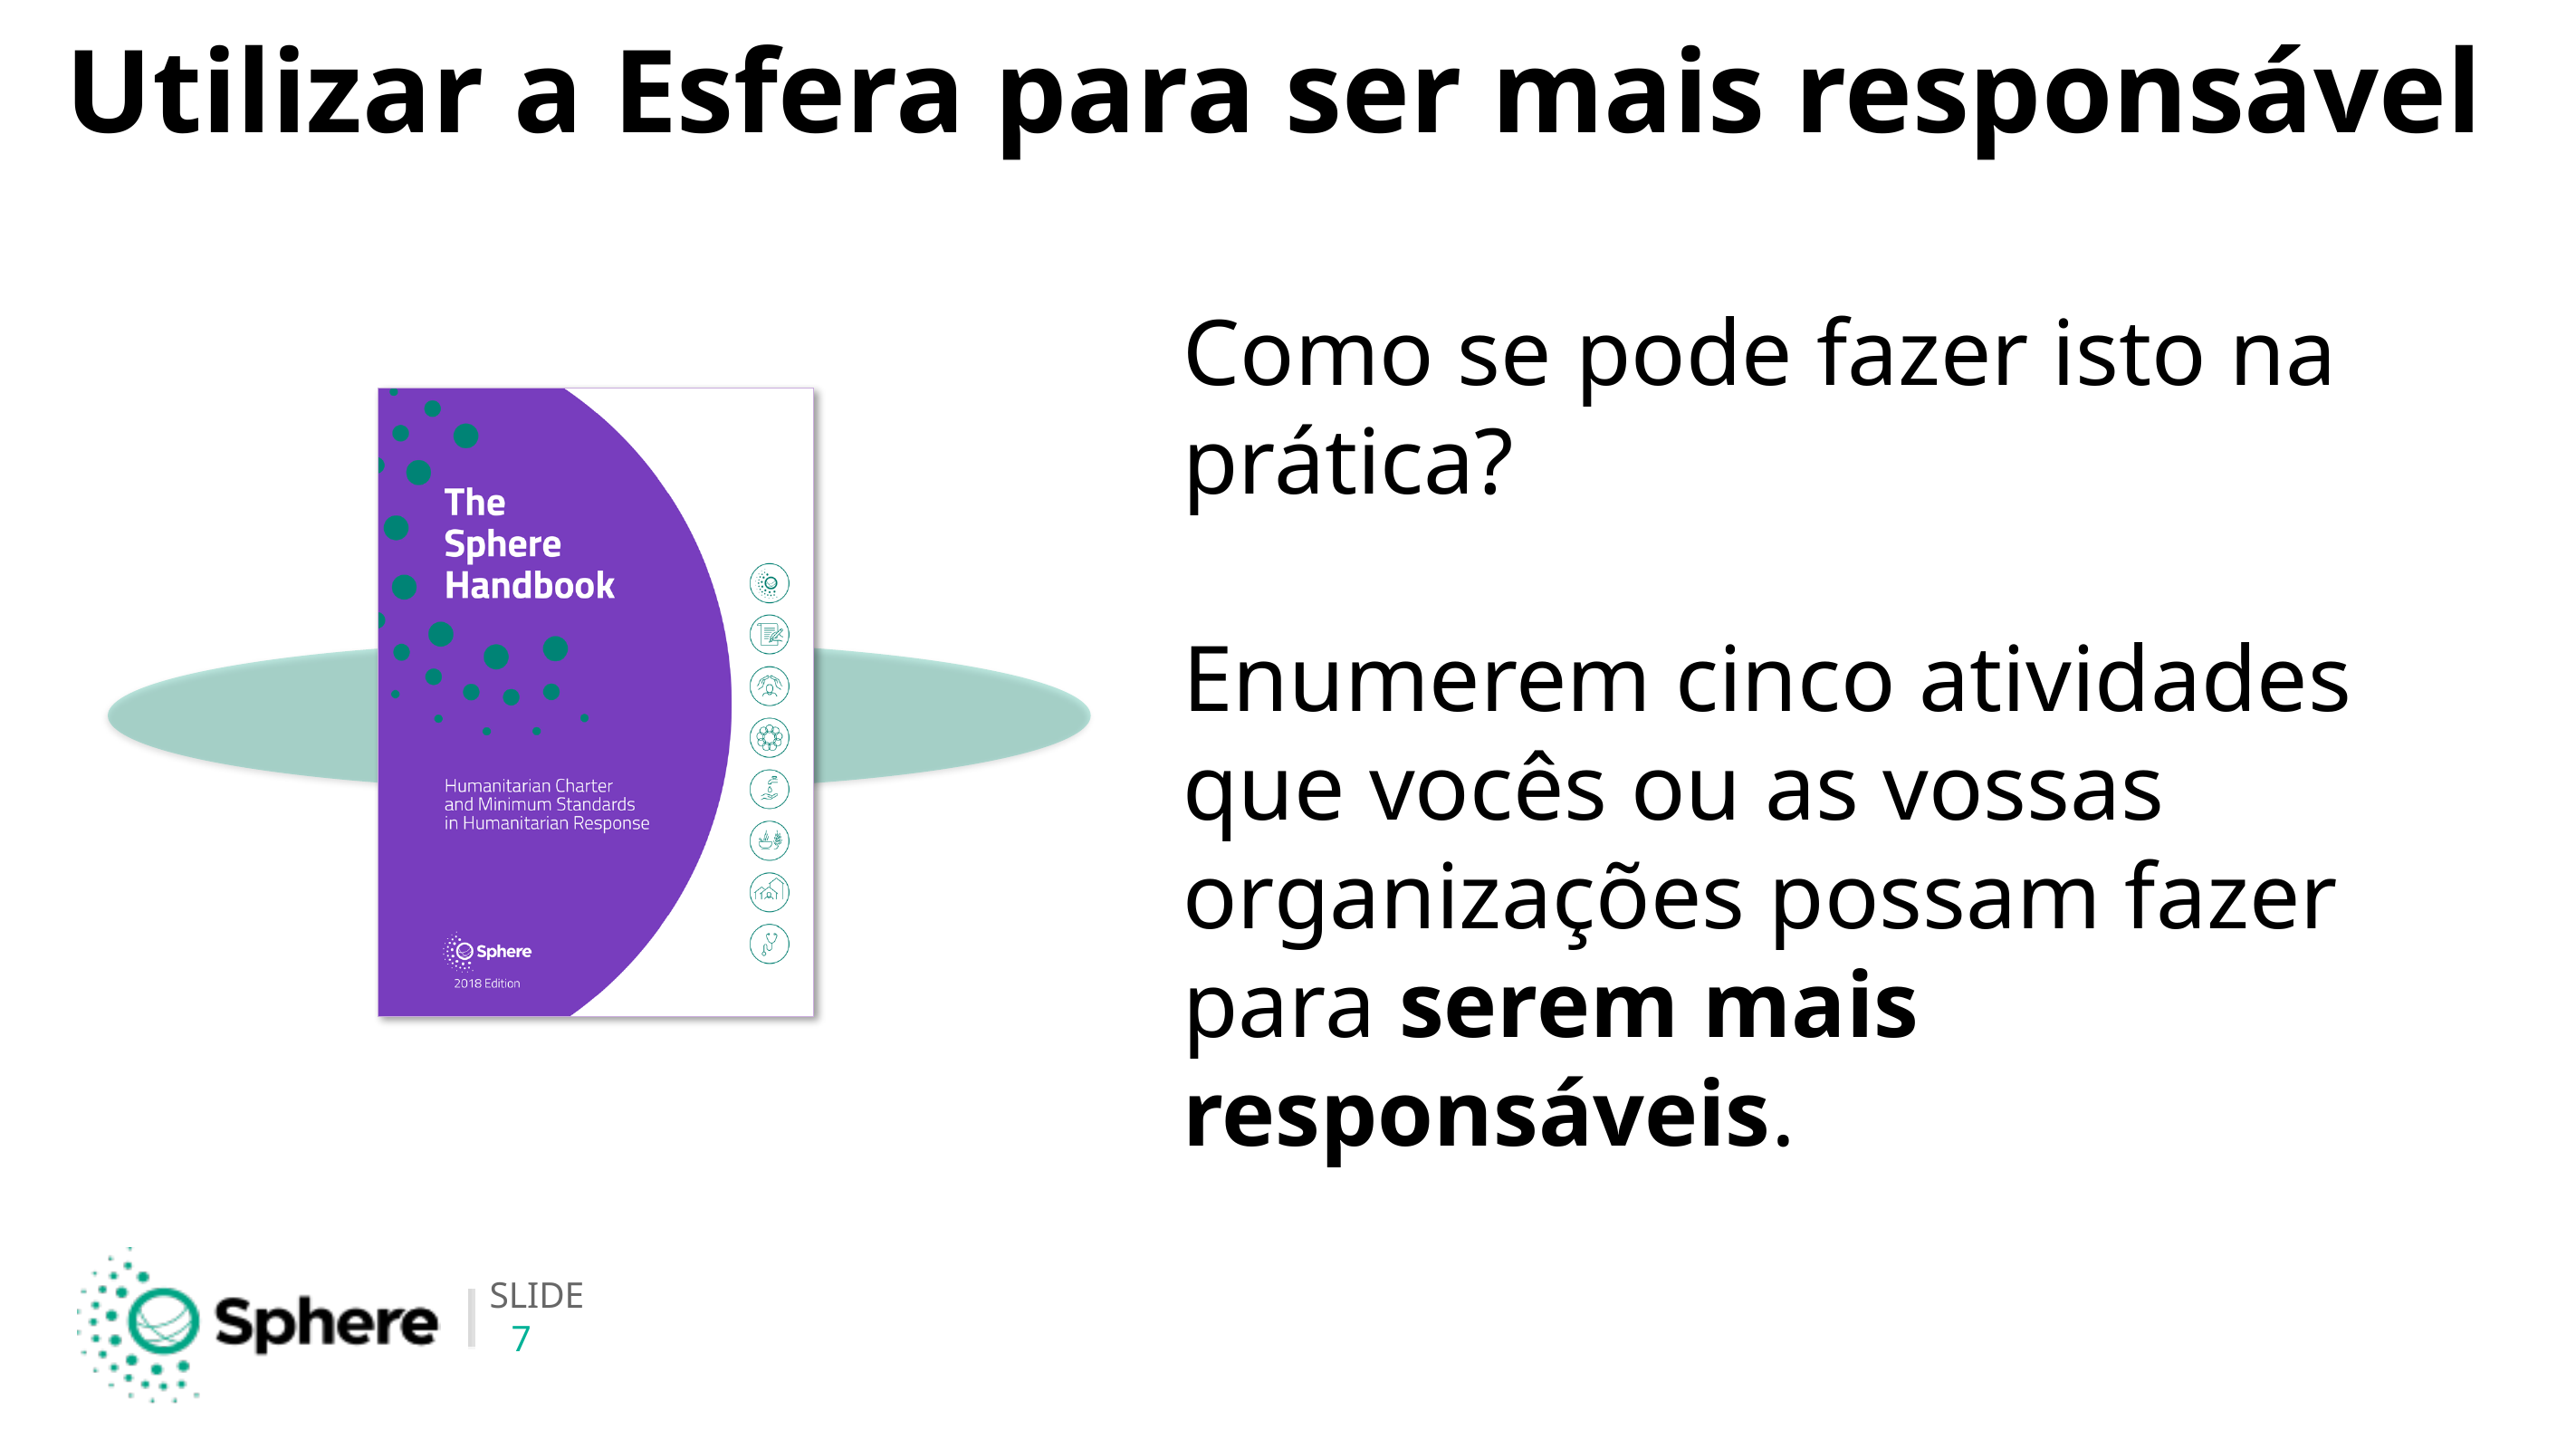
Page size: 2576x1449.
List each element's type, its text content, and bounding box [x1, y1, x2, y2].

text_box [824, 648, 1091, 782]
title Utilizar a Esfera para ser mais responsável [57, 10, 2507, 179]
picture [77, 1247, 441, 1406]
picture [378, 388, 814, 1017]
slide_number 7 [503, 1308, 540, 1367]
picture [468, 1289, 479, 1349]
text_box Como se pode fazer isto na prática? Enumerem cinco atividades que vocês ou as vossas organizações possam fazer para serem mais responsáveis. [1175, 287, 2507, 1172]
text_box [108, 648, 372, 782]
